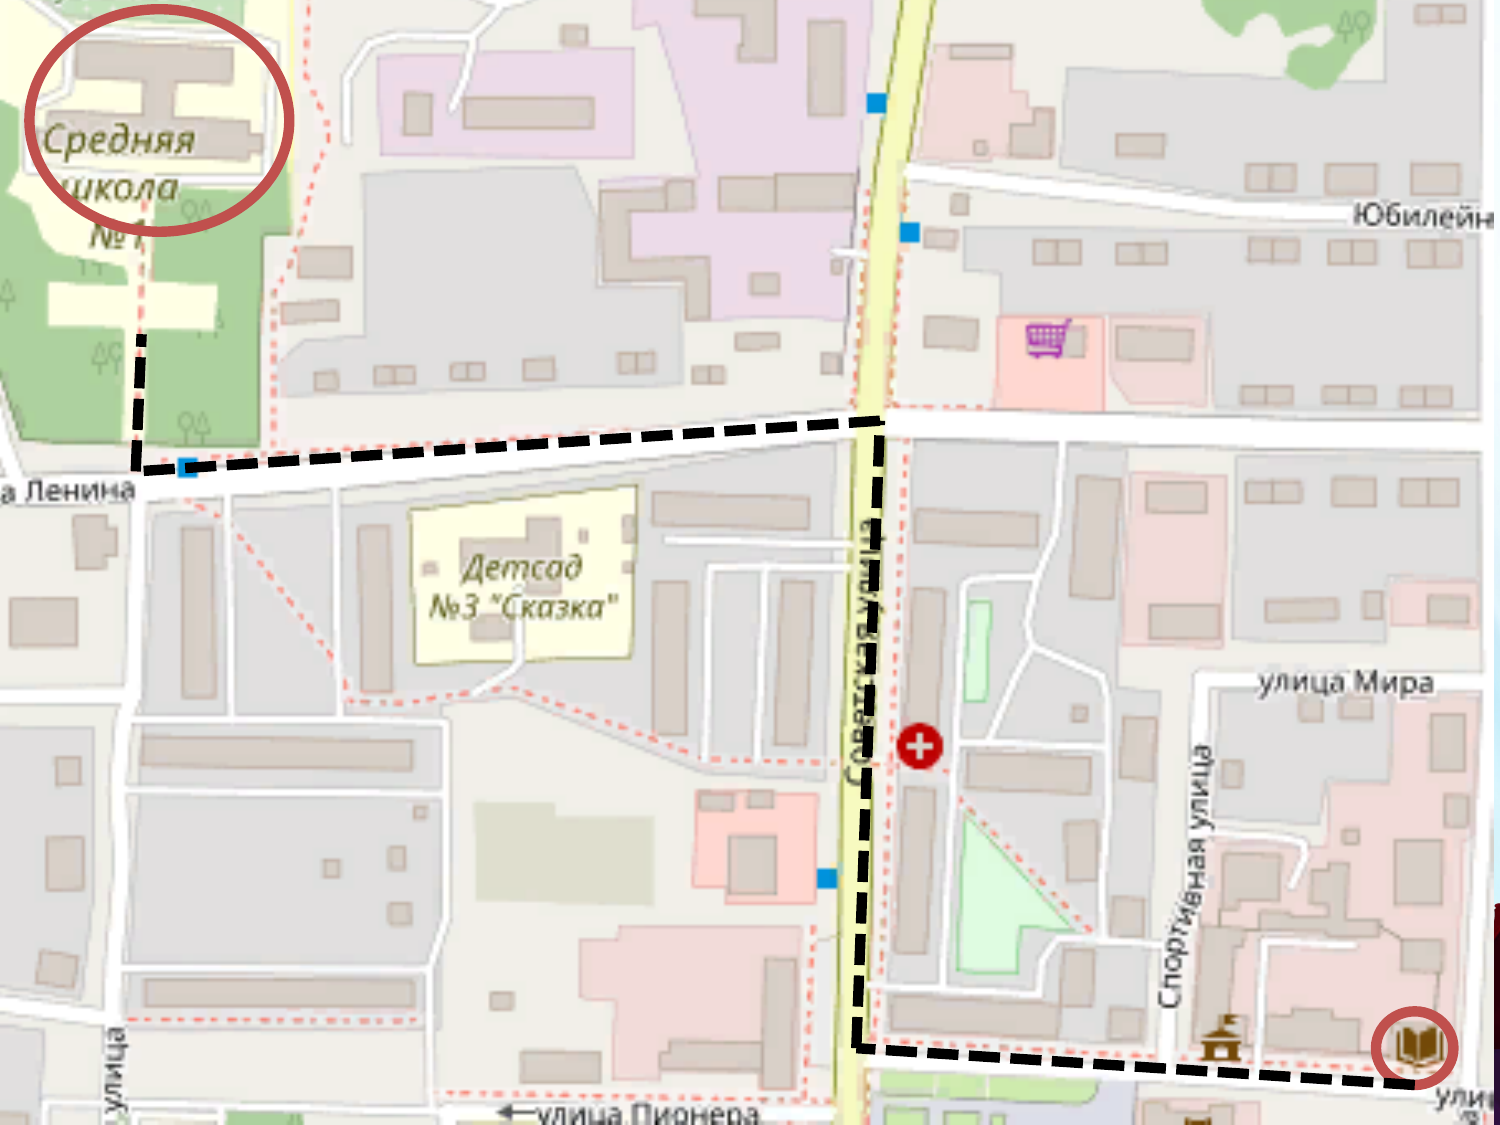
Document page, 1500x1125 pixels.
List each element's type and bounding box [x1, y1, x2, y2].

picture [0, 0, 1500, 1125]
text_box [855, 478, 881, 1049]
text_box [146, 420, 881, 472]
text_box [856, 1047, 1415, 1086]
text_box [135, 333, 142, 472]
